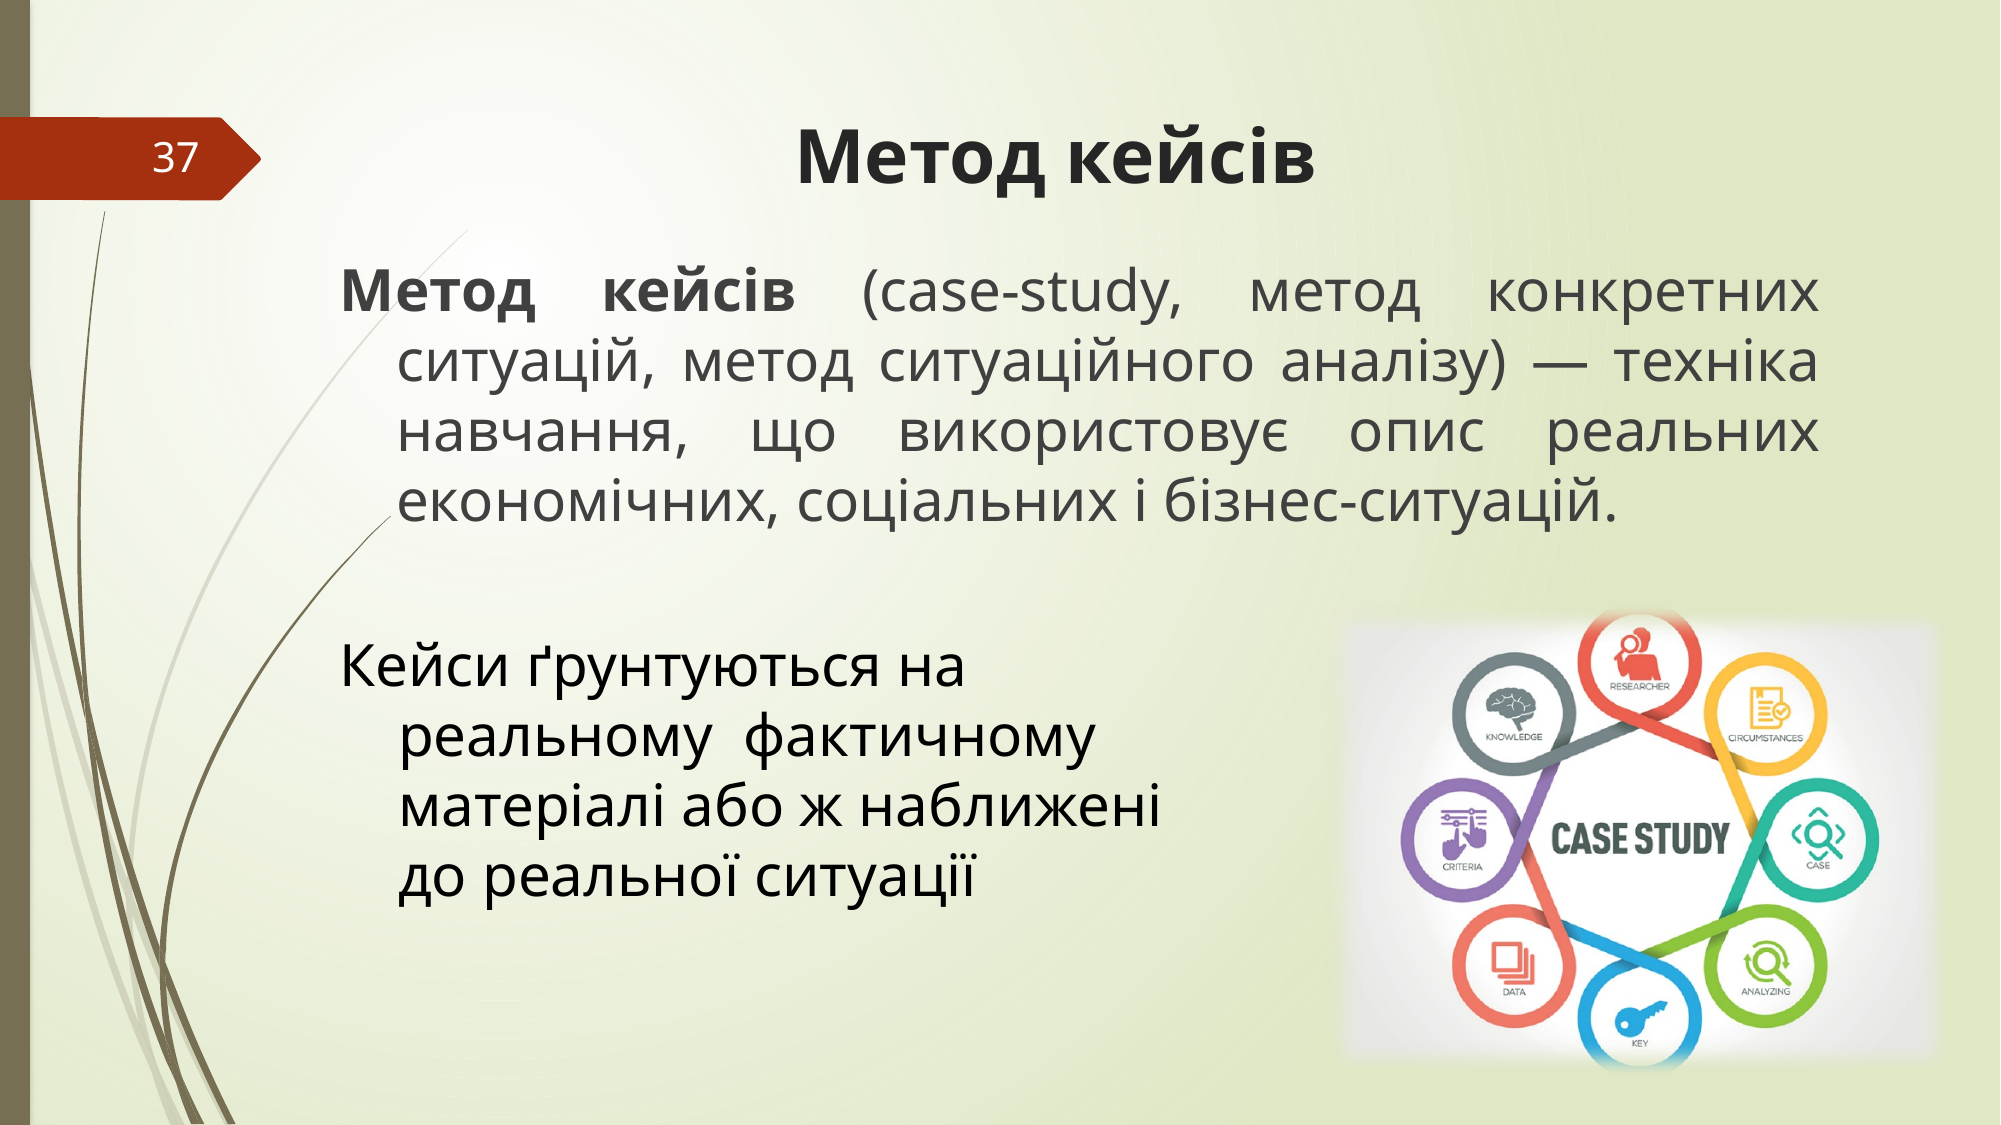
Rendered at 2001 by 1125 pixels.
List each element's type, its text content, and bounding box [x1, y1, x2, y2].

picture [1324, 604, 1954, 1077]
slide_number 37 [87, 129, 216, 190]
text_box Кейси ґрунтуються на реальному фактичному матеріалі або ж наближені до реальної ситуації [324, 620, 1249, 986]
list Метод кейсів (case-study, метод конкретних ситуацій, метод ситуаційного аналізу) — техніка навчання, що використовує опис реальних економічних, соціальних і бізнес-ситуацій. [324, 246, 1836, 557]
title Метод кейсів [324, 100, 1787, 263]
